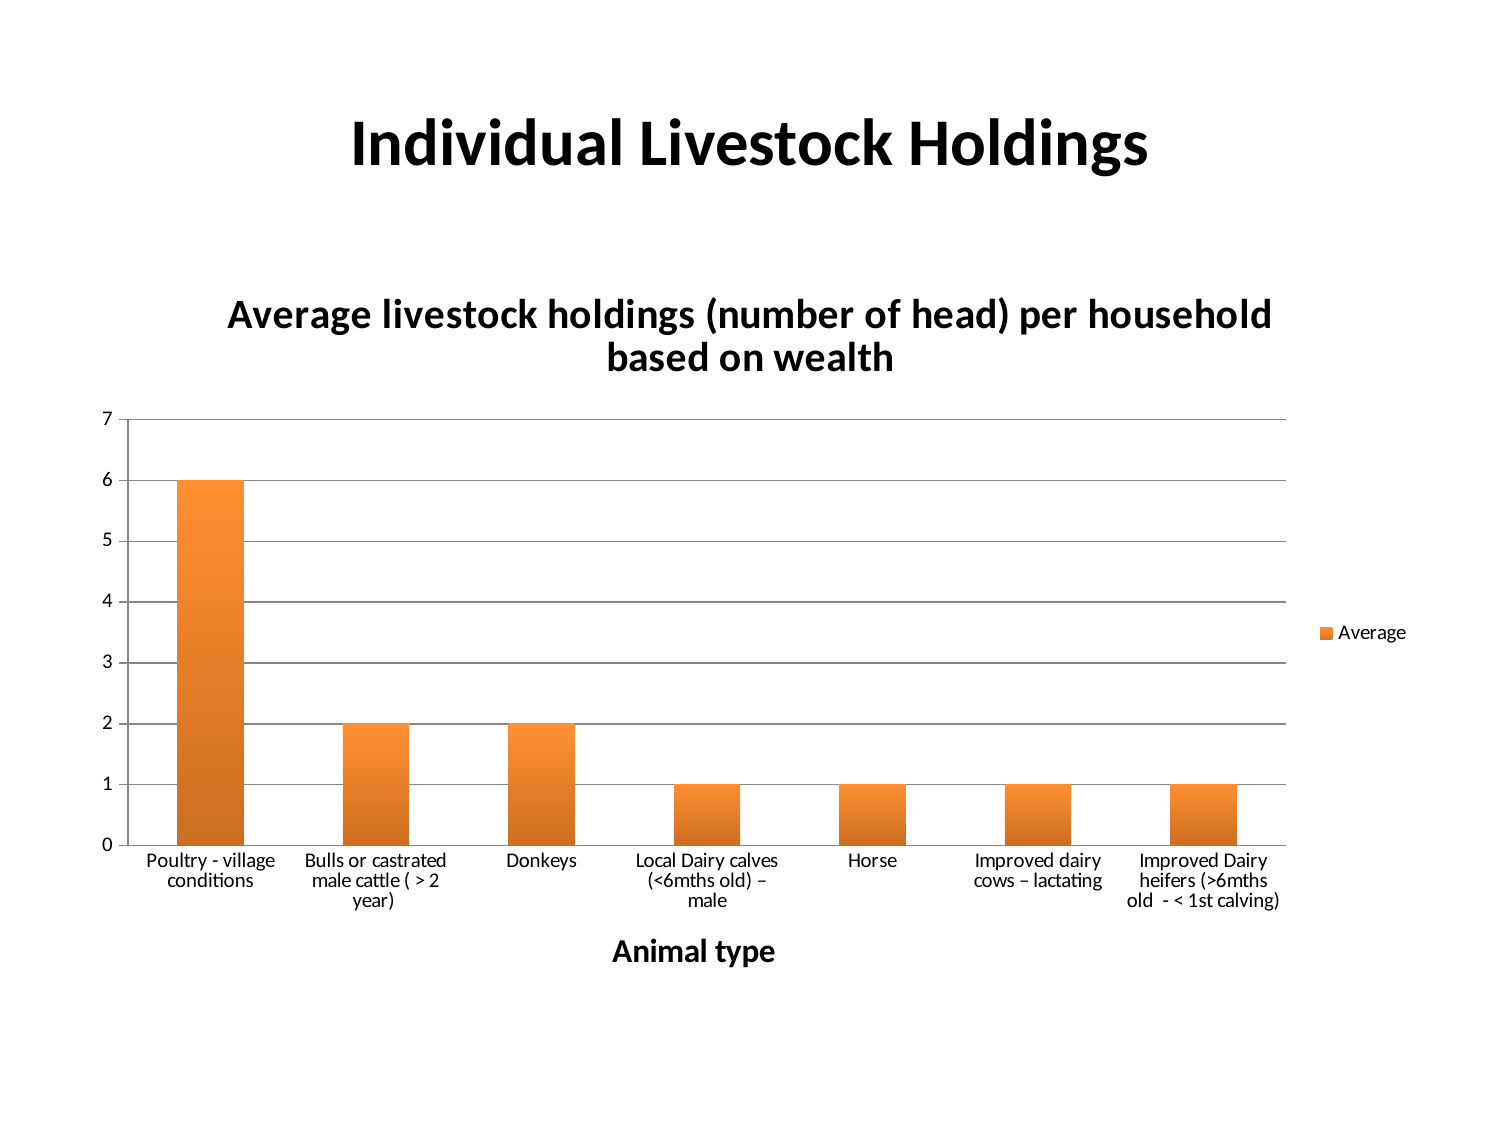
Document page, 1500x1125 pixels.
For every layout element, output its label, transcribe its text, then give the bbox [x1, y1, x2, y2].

chart [74, 262, 1426, 1006]
title Individual Livestock Holdings [75, 45, 1425, 233]
